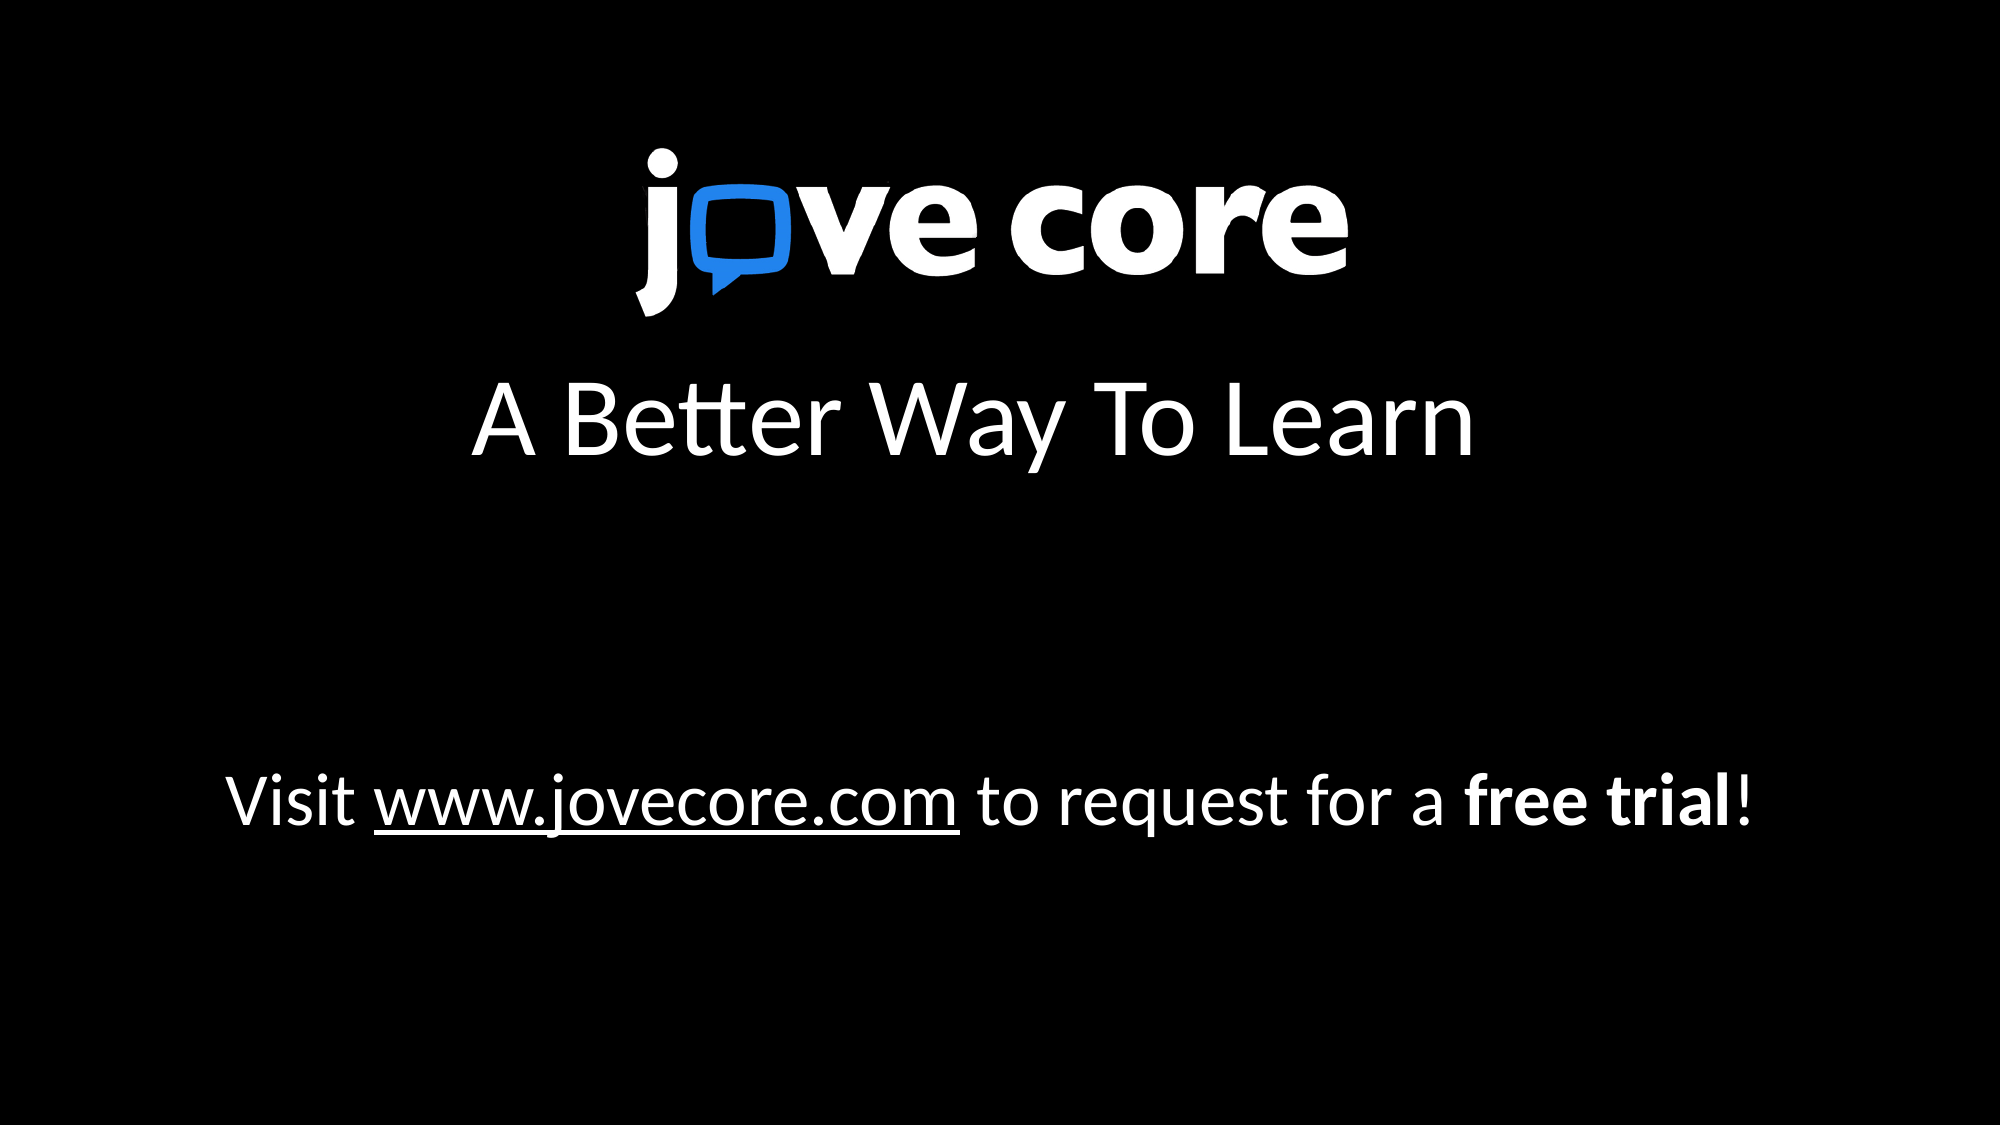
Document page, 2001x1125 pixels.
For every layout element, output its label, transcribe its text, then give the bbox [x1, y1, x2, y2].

text_box Visit www.jovecore.com to request for a free trial! [208, 742, 1792, 848]
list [539, 68, 1461, 383]
text_box A Better Way To Learn [183, 335, 1792, 485]
